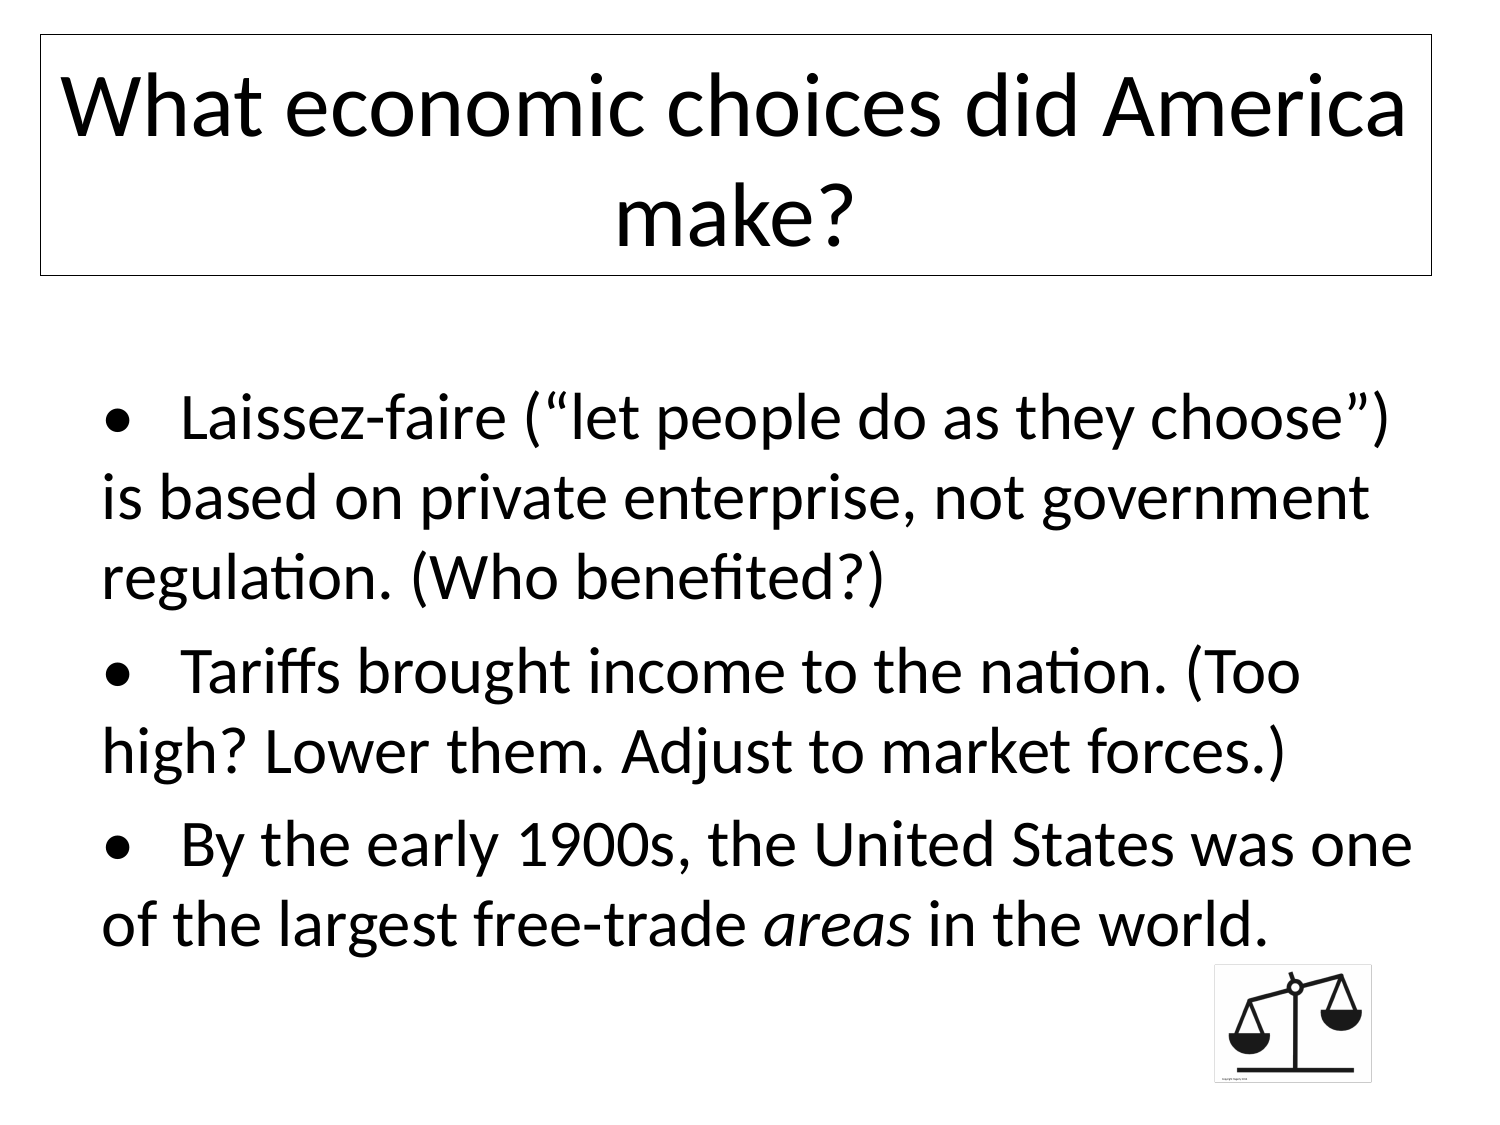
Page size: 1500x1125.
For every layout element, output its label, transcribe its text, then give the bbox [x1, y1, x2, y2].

subtitle • Laissez-faire (“let people do as they choose”) is based on private enterprise, not government regulation. (Who benefited?) • Tariffs brought income to the nation. (Too high? Lower them. Adjust to market forces.) • By the early 1900s, the United States was one of the largest free-trade areas in the world. [86, 365, 1452, 1002]
title What economic choices did America make? [40, 34, 1432, 276]
picture [1207, 957, 1379, 1090]
